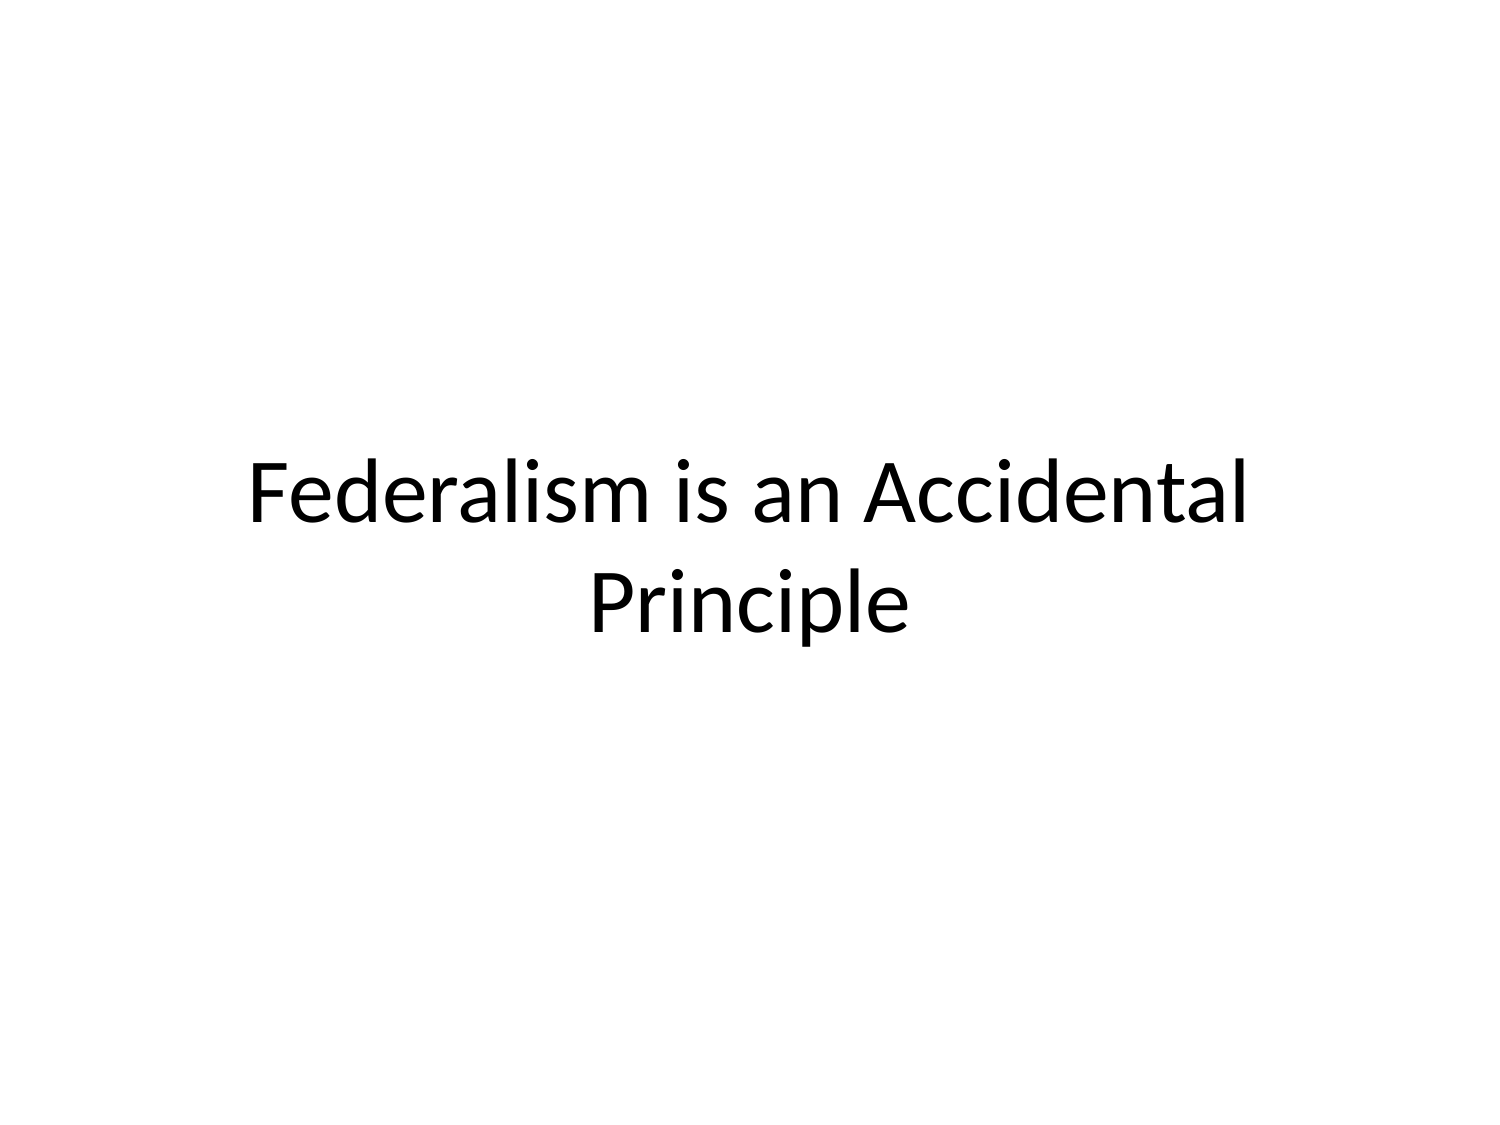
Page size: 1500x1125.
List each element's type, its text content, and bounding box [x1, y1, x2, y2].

title Federalism is an Accidental Principle [74, 44, 1426, 1038]
